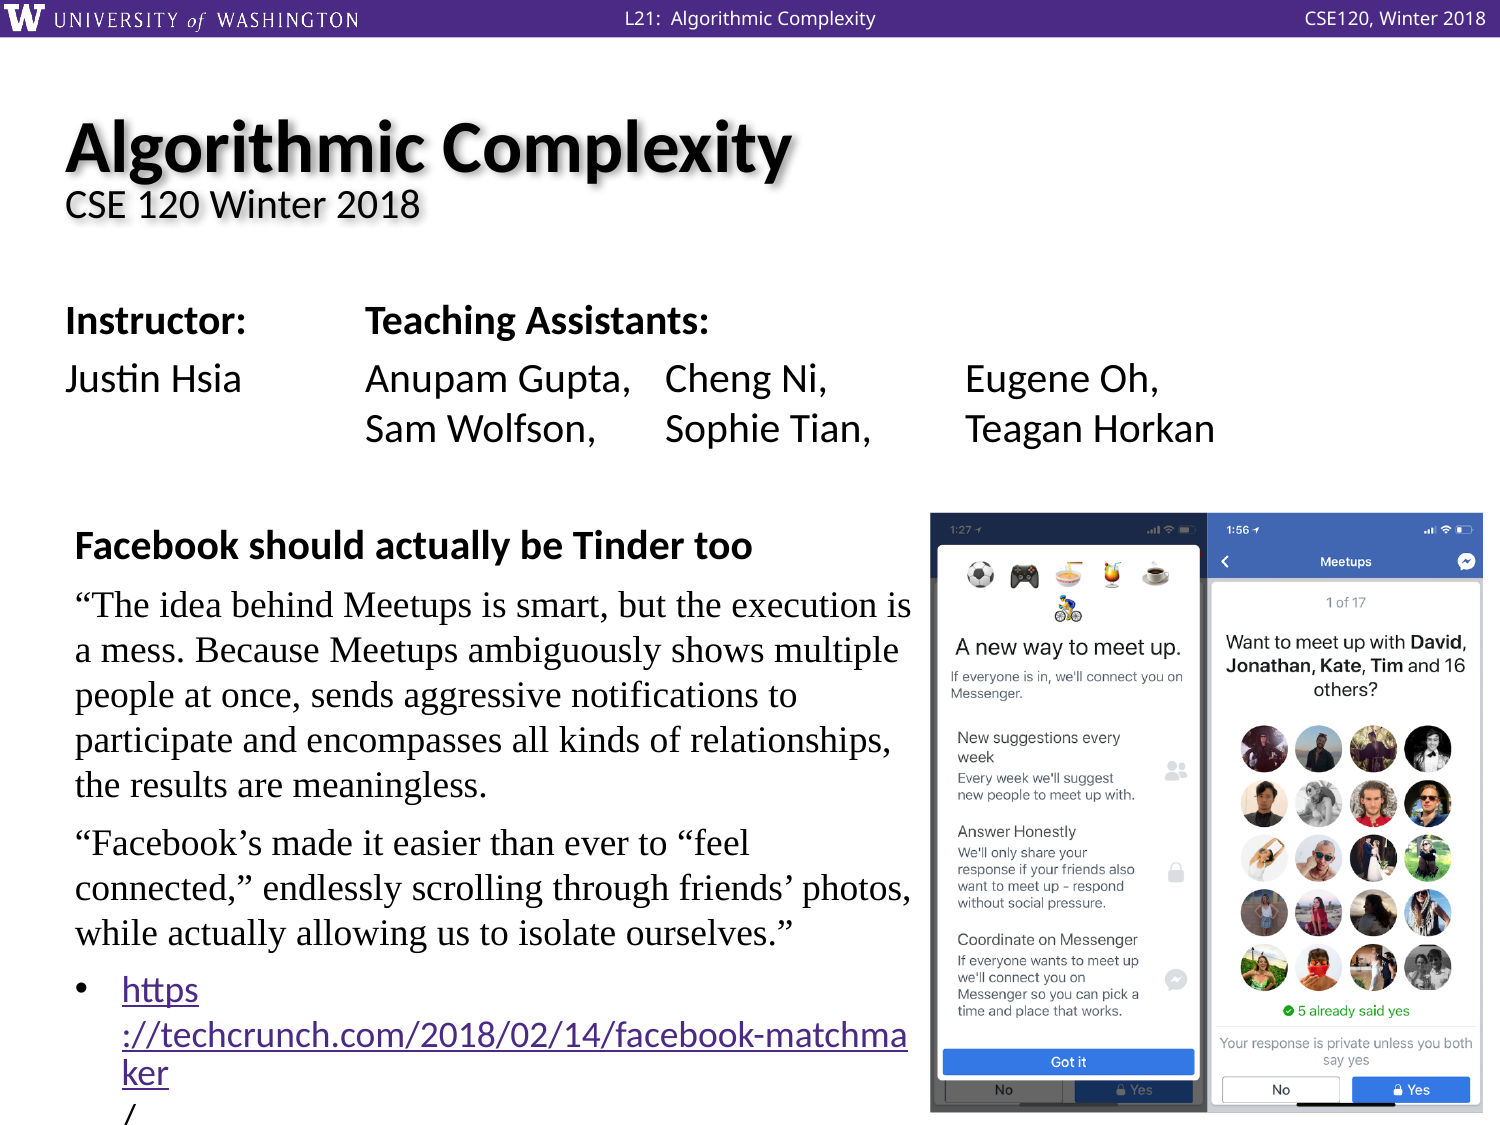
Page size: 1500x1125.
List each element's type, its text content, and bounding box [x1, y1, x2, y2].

title Algorithmic Complexity CSE 120 Winter 2018 [49, 49, 1326, 284]
picture [929, 512, 1484, 1114]
picture [4, 4, 358, 32]
subtitle Instructor: Teaching Assistants: Justin Hsia Anupam Gupta, Cheng Ni, Eugene Oh, Sam Wolfson, Sophie Tian, Teagan Horkan [49, 284, 1423, 466]
text_box Facebook should actually be Tinder too “The idea behind Meetups is smart, but the execution is a mess. Because Meetups ambiguously shows multiple people at once, sends aggressive notifications to participate and encompasses all kinds of relationships, the results are meaningless. “Facebook’s made it easier than ever to “feel connected,” endlessly scrolling through friends’ photos, while actually allowing us to isolate ourselves.” https://techcrunch.com/2018/02/14/facebook-matchmaker/ [60, 510, 930, 1108]
